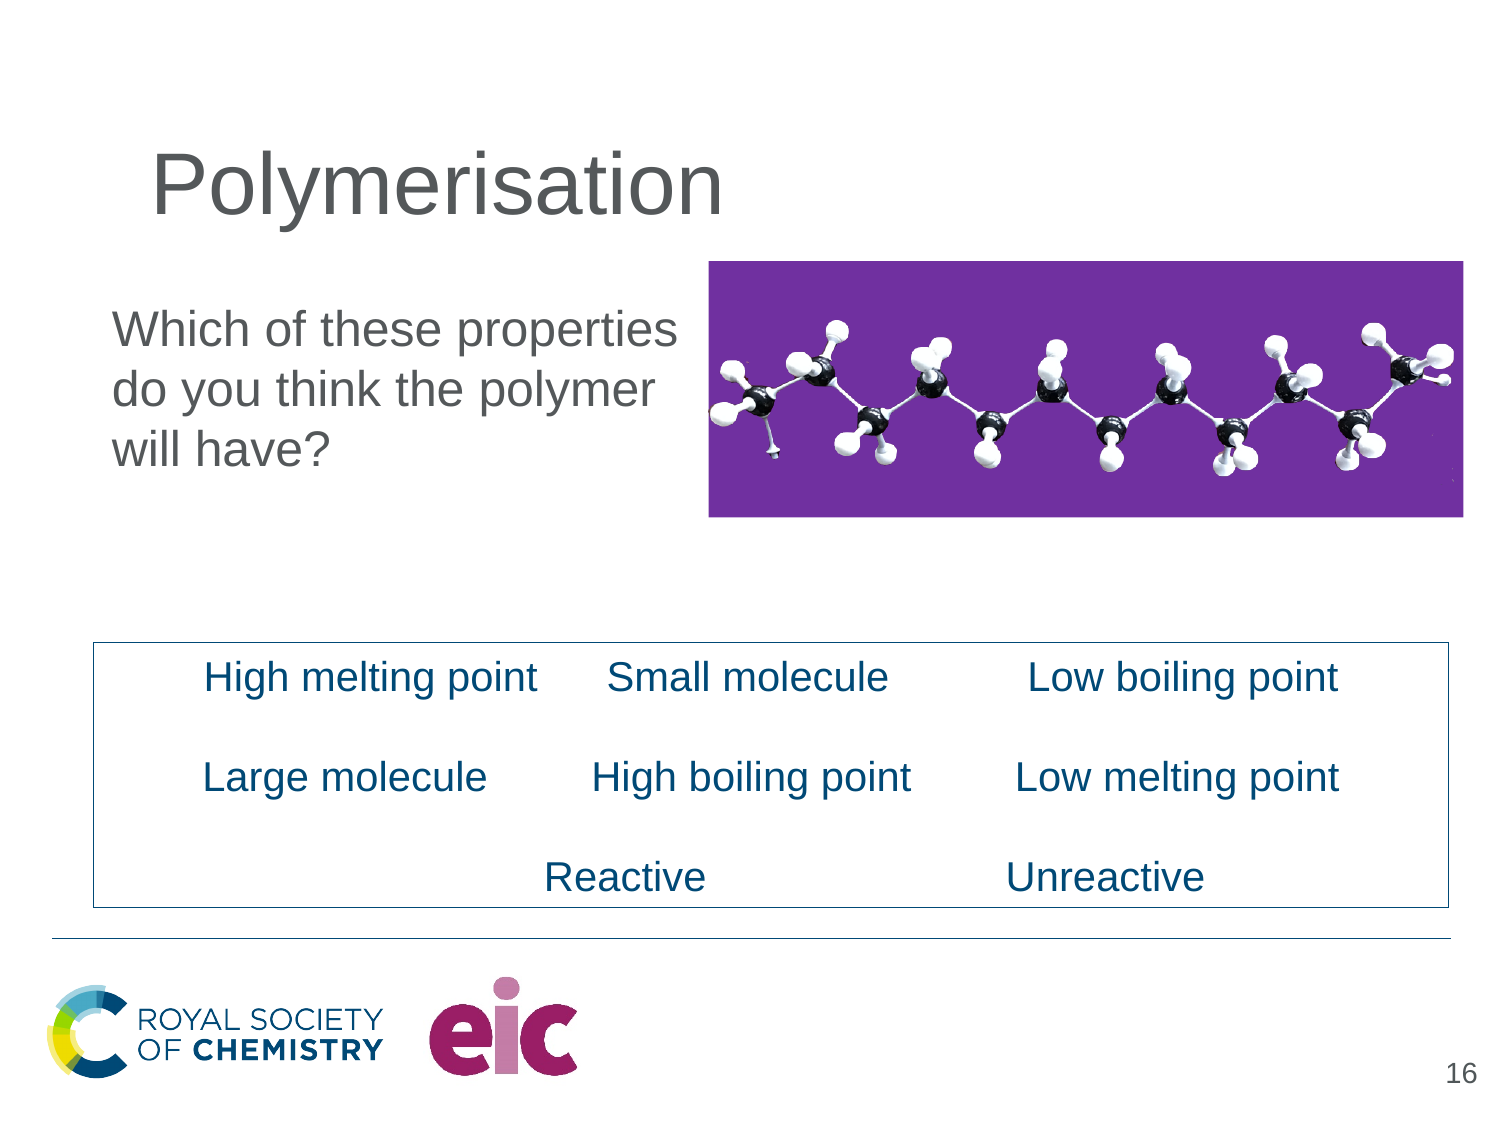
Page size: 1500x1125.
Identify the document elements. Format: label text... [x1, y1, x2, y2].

picture [0, 938, 583, 1125]
list Polymerisation [135, 119, 1282, 297]
list Which of these properties do you think the polymer will have? [96, 289, 702, 554]
text_box High melting point Small molecule Low boiling point Large molecule High boiling point Low melting point Reactive Unreactive [93, 642, 1449, 908]
list 16 [1423, 1046, 1500, 1125]
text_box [708, 260, 1464, 518]
